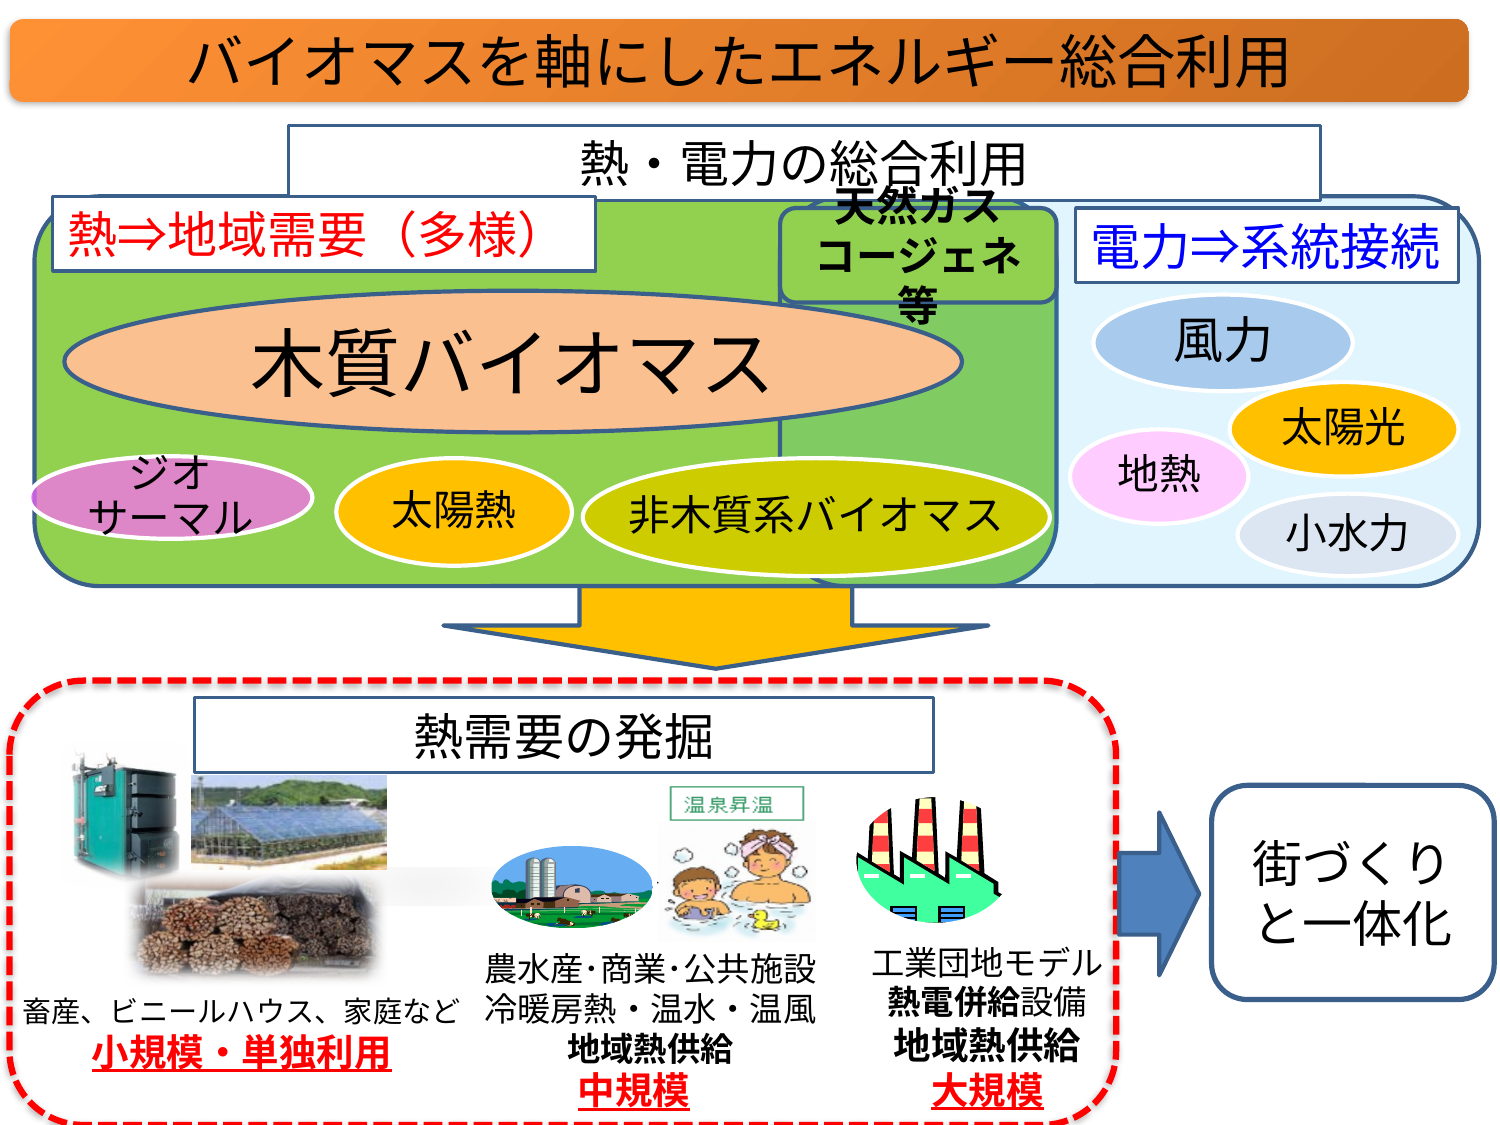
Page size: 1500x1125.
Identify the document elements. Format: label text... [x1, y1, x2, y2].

text_box [21, 1091, 831, 1125]
text_box [441, 589, 991, 671]
text_box 風力 [1091, 292, 1355, 394]
text_box バイオマスを軸にしたエネルギー総合利用 [9, 19, 1469, 102]
text_box 地熱 [1067, 427, 1251, 526]
text_box [777, 194, 1482, 589]
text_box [835, 794, 1140, 1122]
text_box 小水力 [1235, 491, 1461, 579]
text_box 熱需要の発掘 [194, 697, 934, 773]
text_box 非木質系バイオマス [580, 456, 1052, 579]
text_box 太陽熱 [334, 456, 575, 568]
text_box [32, 201, 839, 589]
text_box [11, 680, 1117, 940]
text_box 熱・電力の総合利用 [288, 125, 1321, 201]
picture [490, 845, 654, 929]
text_box 太陽光 [1227, 379, 1461, 479]
text_box 熱⇒地域需要（多様） [52, 196, 596, 271]
text_box [1143, 810, 1202, 978]
text_box 農水産･商業･公共施設 冷暖房熱・温水・温風 地域熱供給 中規模 [454, 940, 830, 1120]
text_box 電力⇒系統接続 [1075, 208, 1459, 283]
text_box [5, 739, 478, 1083]
text_box 街づくりと一体化 [1209, 783, 1497, 1002]
text_box 木質バイオマス [62, 288, 965, 435]
text_box 天然ガス コージェネ等 [777, 205, 1059, 305]
picture [657, 777, 821, 943]
text_box ジオ サーマル [26, 454, 315, 541]
